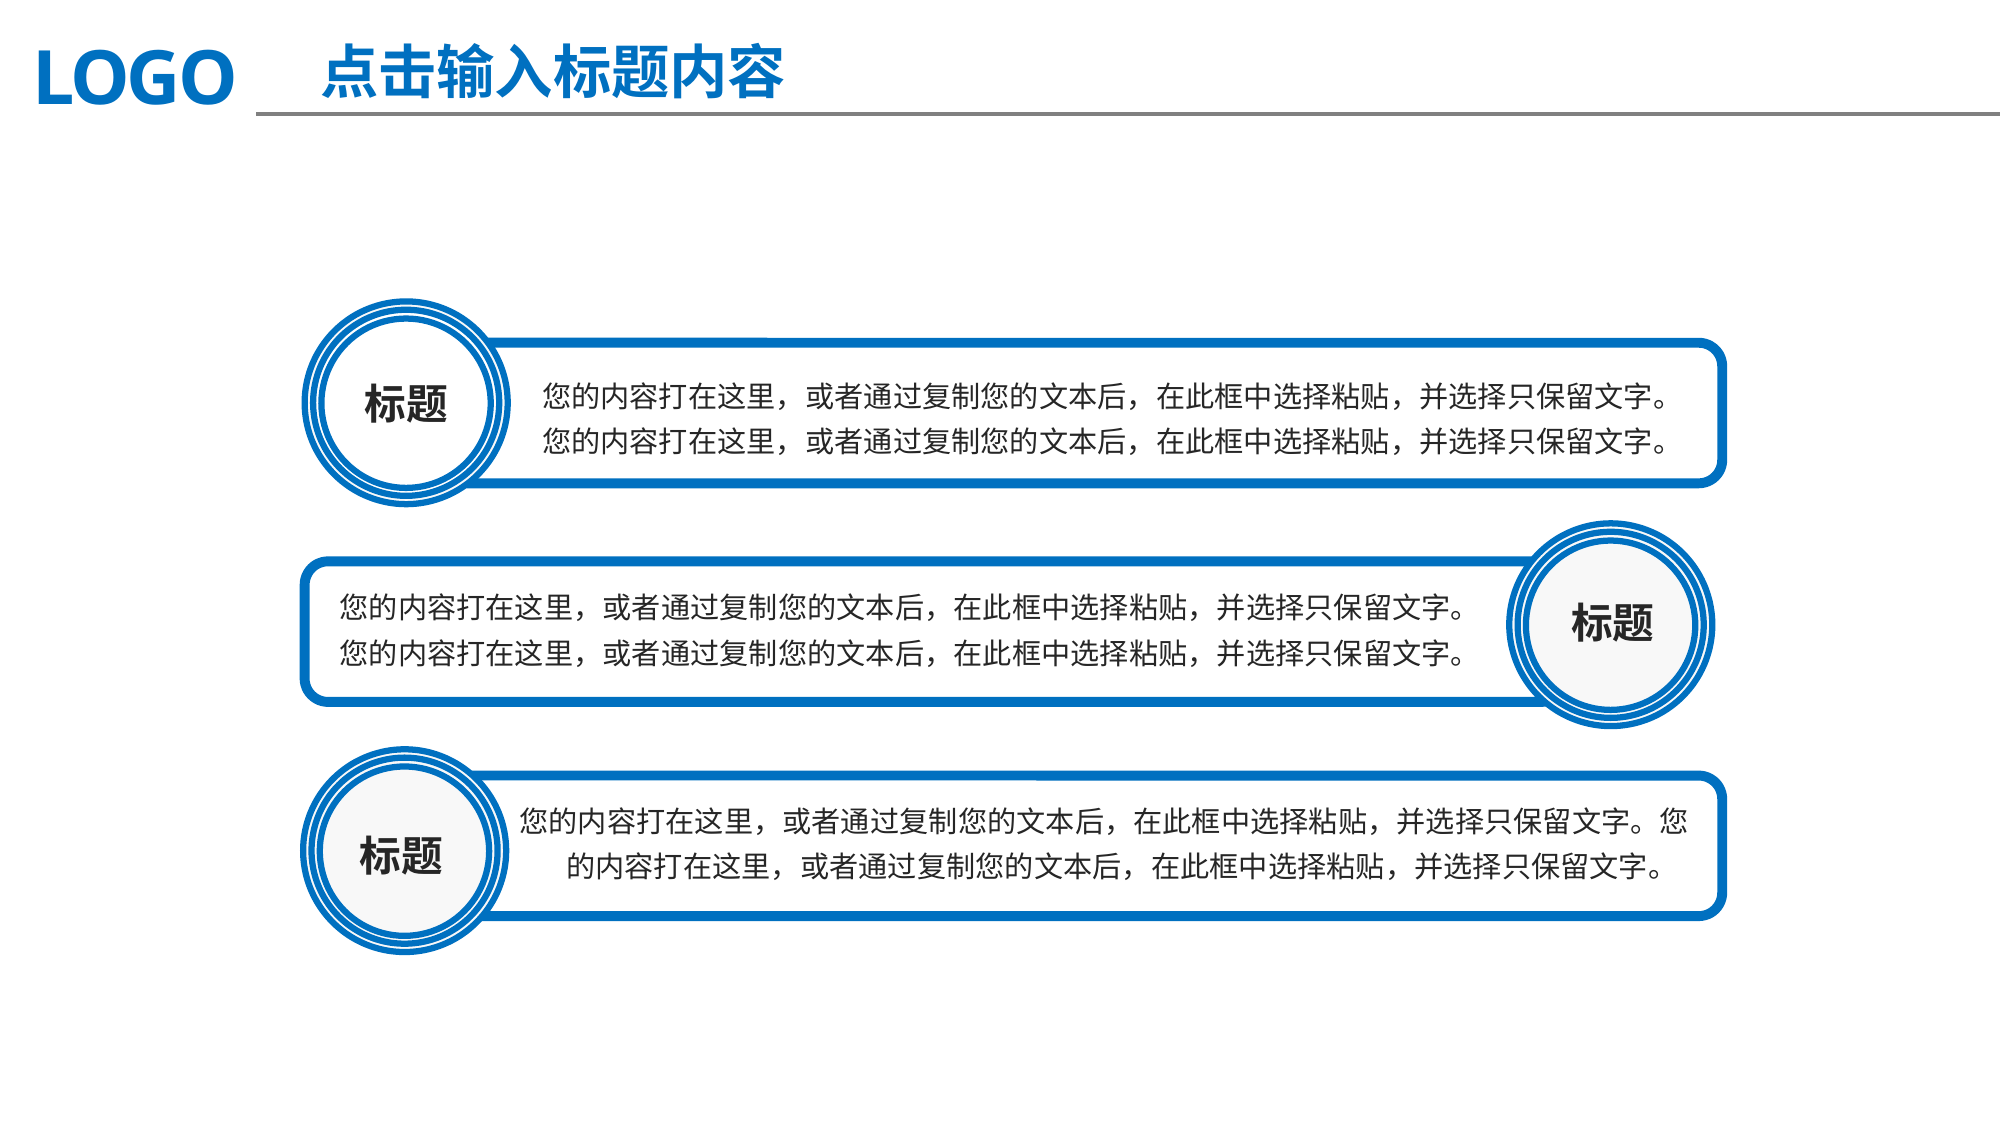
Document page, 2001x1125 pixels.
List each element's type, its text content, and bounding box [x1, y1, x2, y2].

text_box 点击输入标题内容 [283, 28, 823, 113]
text_box [510, 786, 1725, 919]
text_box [304, 301, 508, 505]
text_box 您的内容打在这里，或者通过复制您的文本后，在此框中选择粘贴，并选择只保留文字。您的内容打在这里，或者通过复制您的文本后，在此框中选择粘贴，并选择只保留文字。 [510, 785, 1721, 891]
text_box [510, 773, 1721, 785]
text_box 您的内容打在这里，或者通过复制您的文本后，在此框中选择粘贴，并选择只保留文字。您的内容打在这里，或者通过复制您的文本后，在此框中选择粘贴，并选择只保留文字。 [527, 360, 1700, 466]
text_box 标题 [1716, 589, 1721, 655]
text_box [302, 559, 1503, 705]
text_box [512, 340, 1725, 486]
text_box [1509, 523, 1713, 727]
text_box 您的内容打在这里，或者通过复制您的文本后，在此框中选择粘贴，并选择只保留文字。您的内容打在这里，或者通过复制您的文本后，在此框中选择粘贴，并选择只保留文字。 [324, 571, 1501, 718]
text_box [302, 749, 507, 953]
